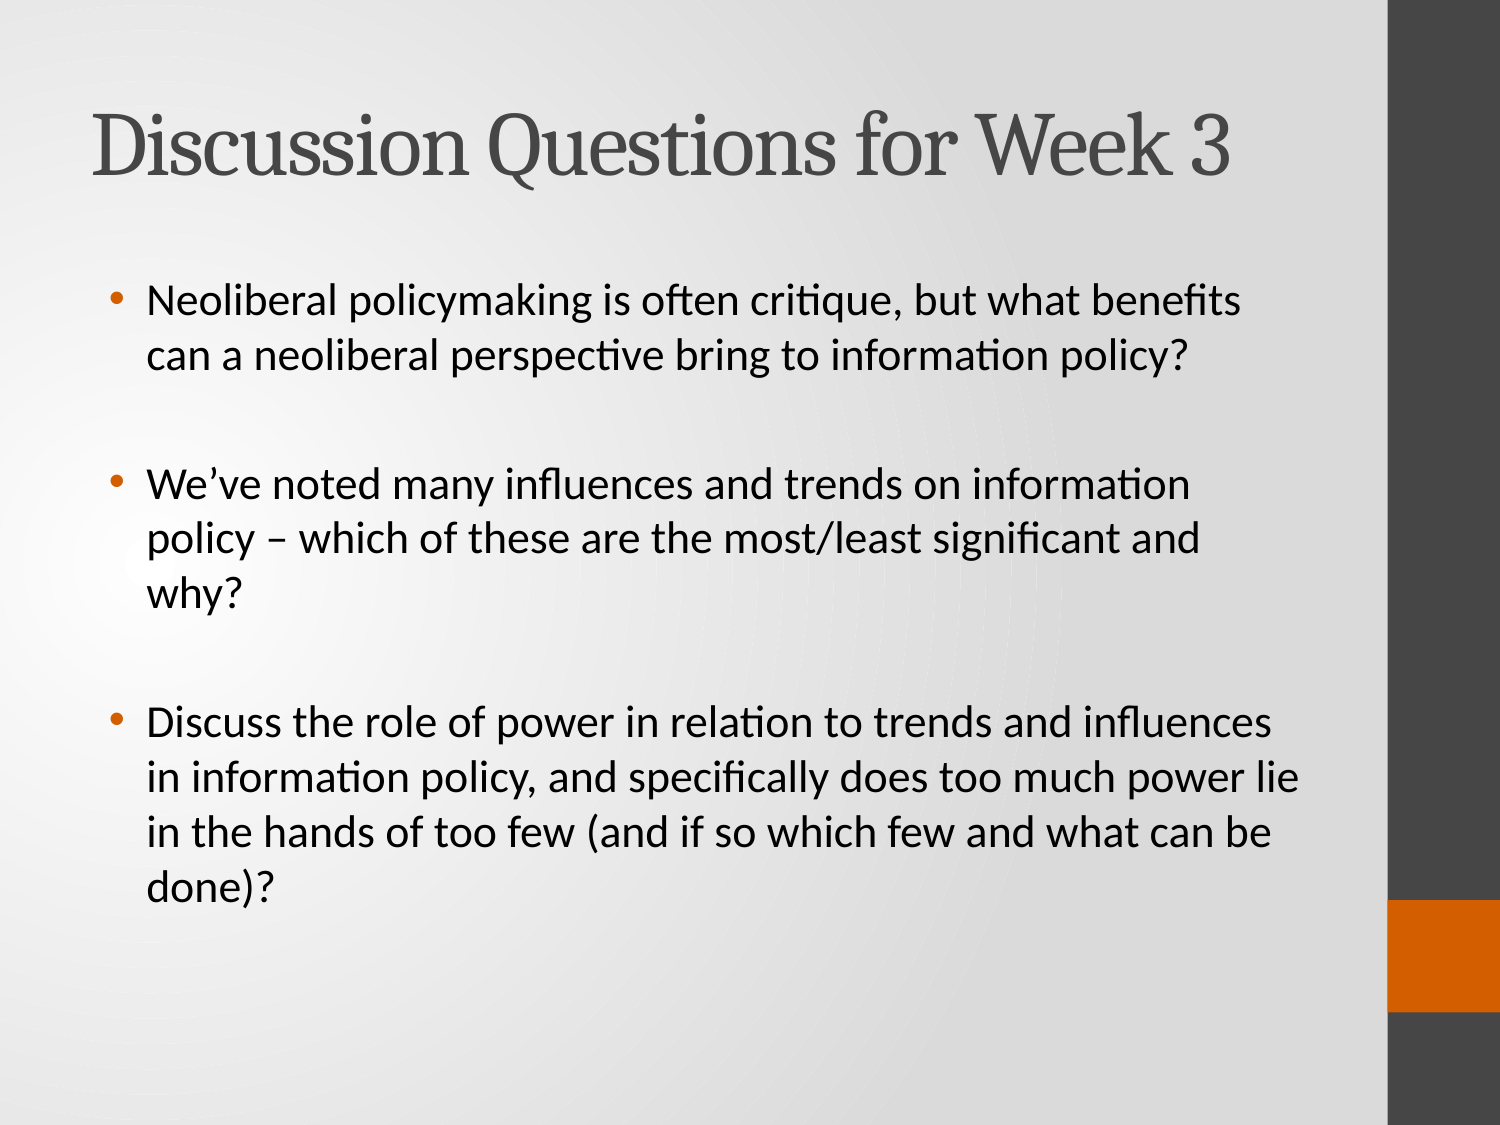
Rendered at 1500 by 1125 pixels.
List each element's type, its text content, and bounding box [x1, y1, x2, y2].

title Discussion Questions for Week 3 [75, 45, 1325, 233]
list Neoliberal policymaking is often critique, but what benefits can a neoliberal perspective bring to information policy? We’ve noted many influences and trends on information policy – which of these are the most/least significant and why? Discuss the role of power in relation to trends and influences in information policy, and specifically does too much power lie in the hands of too few (and if so which few and what can be done)? [75, 262, 1325, 1050]
